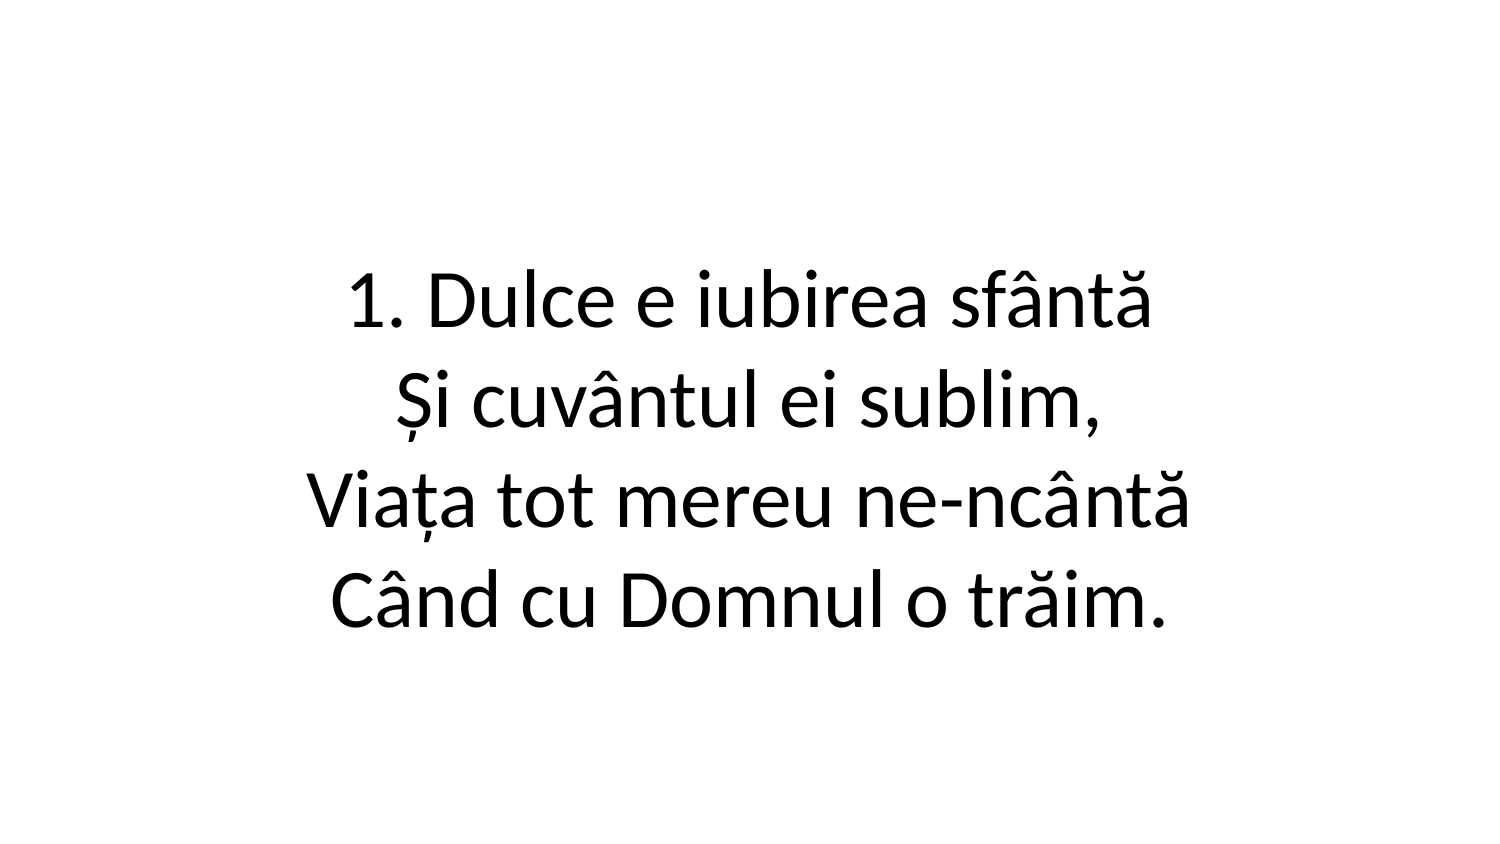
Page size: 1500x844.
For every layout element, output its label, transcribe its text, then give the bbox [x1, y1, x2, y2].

text_box 1. Dulce e iubirea sfântă Și cuvântul ei sublim, Viața tot mereu ne-ncântă Când cu Domnul o trăim. [291, 192, 1209, 652]
